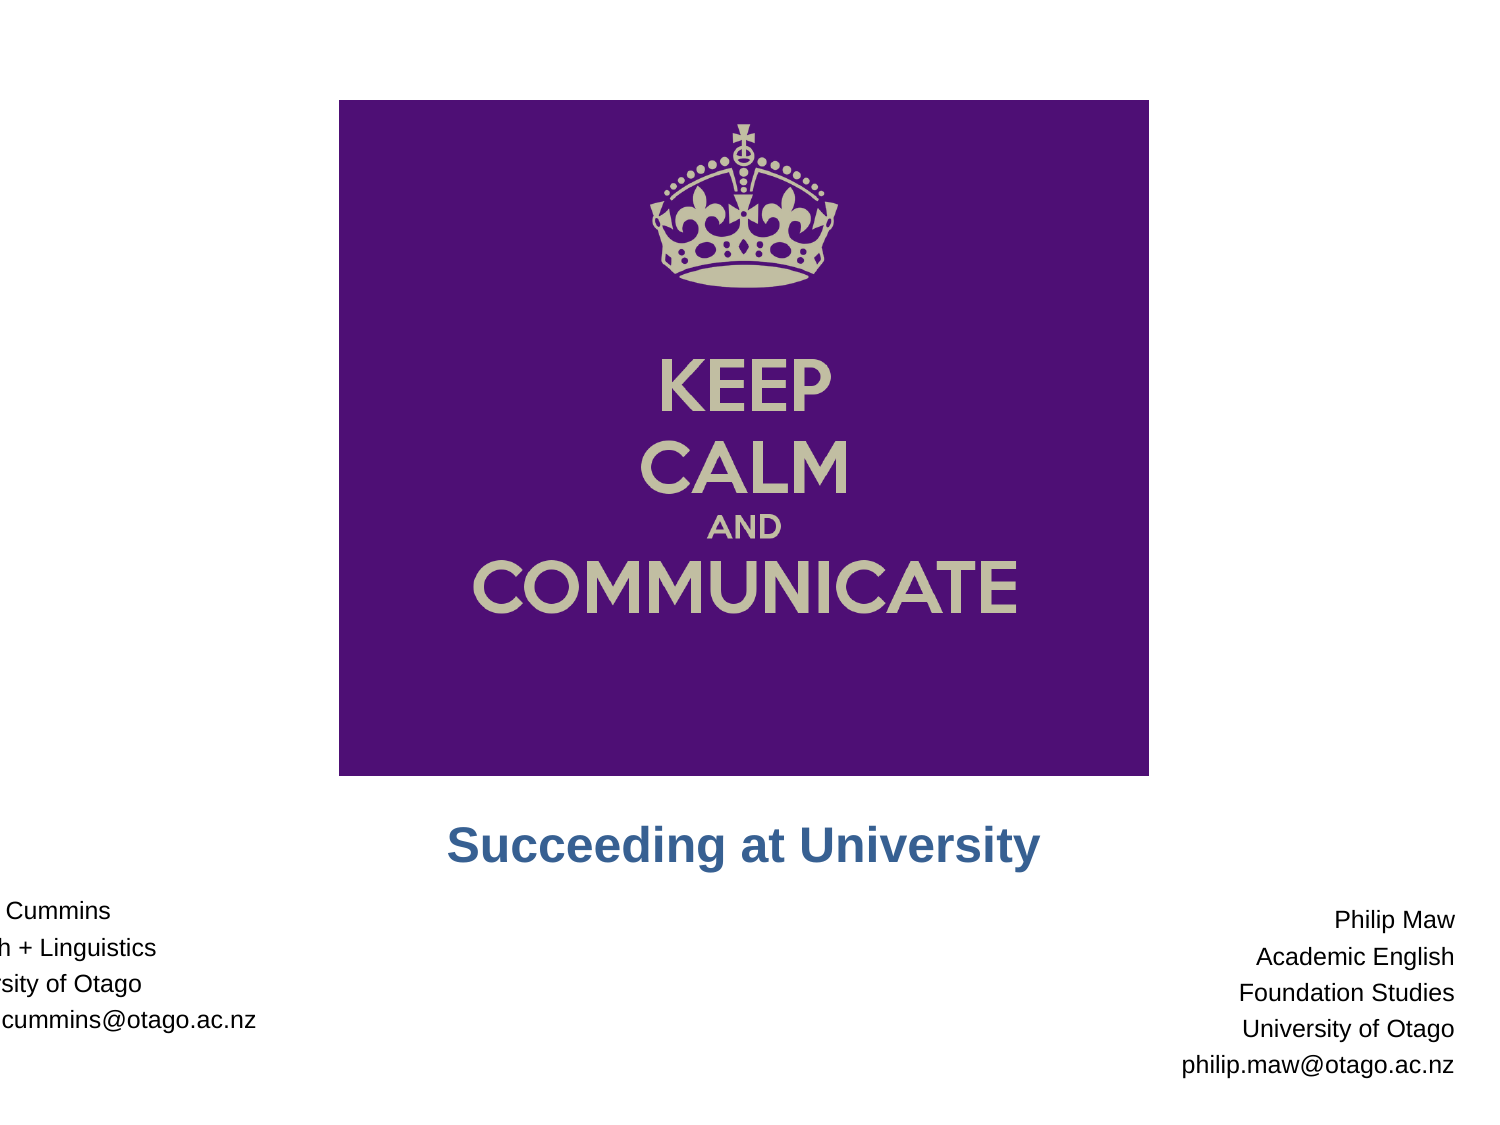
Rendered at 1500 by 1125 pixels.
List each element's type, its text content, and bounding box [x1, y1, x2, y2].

text_box Philip Maw Academic English Foundation Studies University of Otago philip.maw@otago.ac.nz [987, 896, 1471, 1116]
title Succeeding at University [293, 786, 1195, 881]
picture [293, 100, 1195, 776]
text_box Nicola Cummins English + Linguistics University of Otago nicola.cummins@otago.ac.nz [0, 887, 545, 1071]
